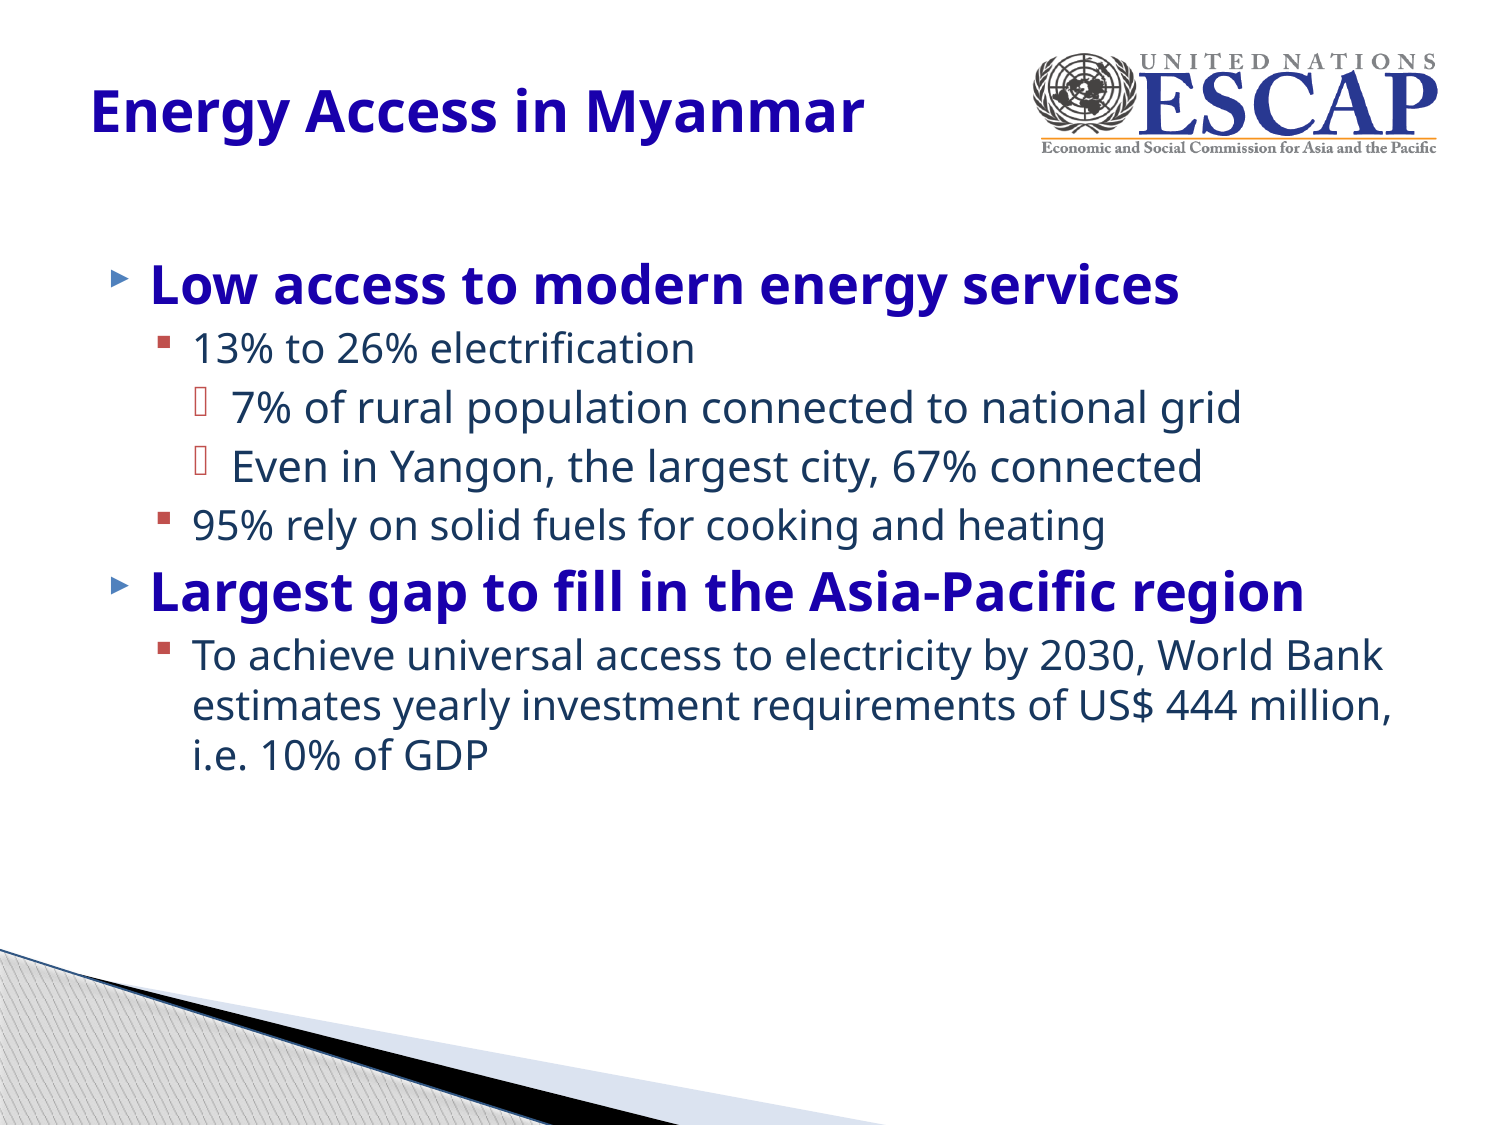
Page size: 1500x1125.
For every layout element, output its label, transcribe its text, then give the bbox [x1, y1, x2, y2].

title Energy Access in Myanmar [75, 45, 1300, 173]
list Low access to modern energy services 13% to 26% electrification 7% of rural population connected to national grid Even in Yangon, the largest city, 67% connected 95% rely on solid fuels for cooking and heating Largest gap to fill in the Asia-Pacific region To achieve universal access to electricity by 2030, World Bank estimates yearly investment requirements of US$ 444 million, i.e. 10% of GDP [74, 242, 1426, 986]
